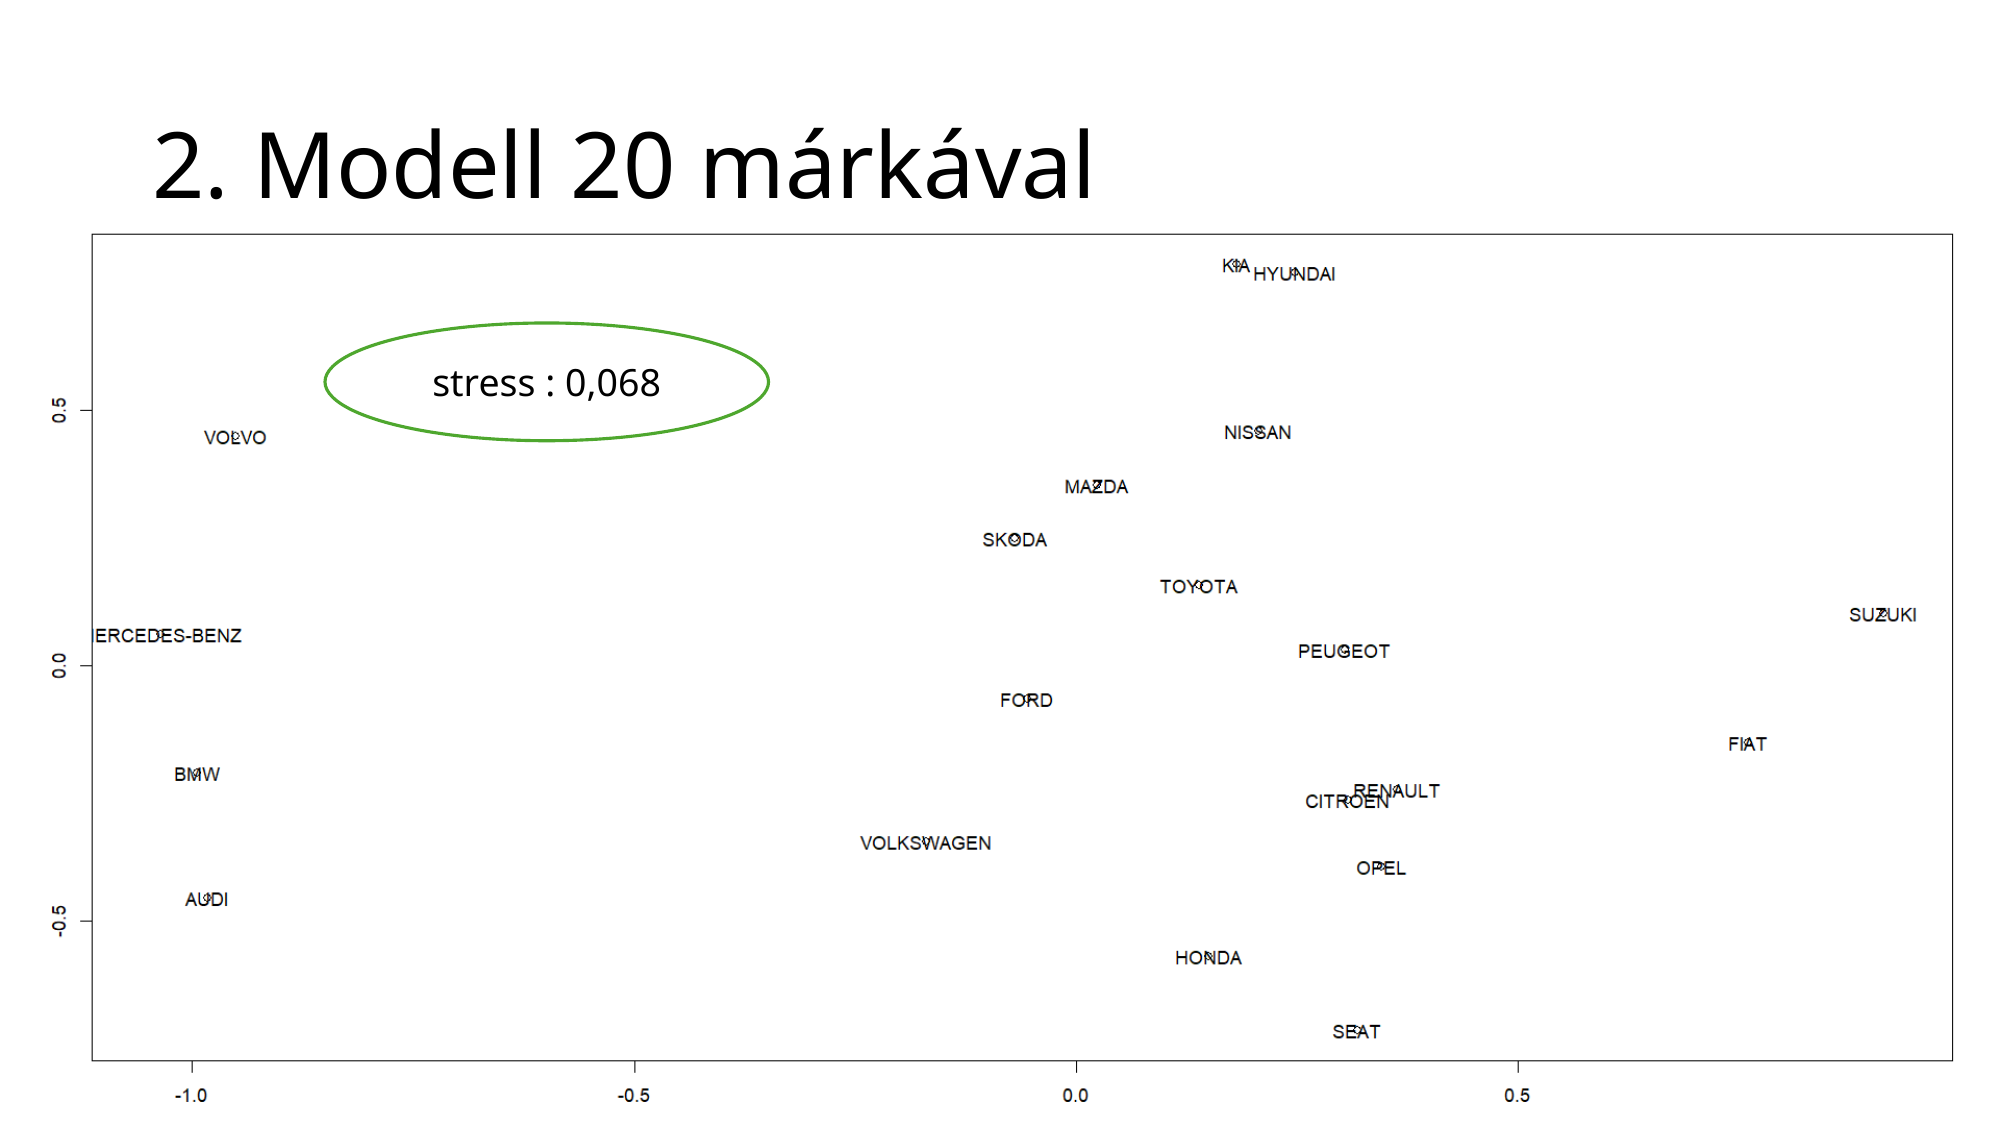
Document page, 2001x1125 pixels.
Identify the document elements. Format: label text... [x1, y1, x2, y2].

title 2. Modell 20 márkával [137, 59, 1863, 222]
picture [28, 222, 2000, 1125]
